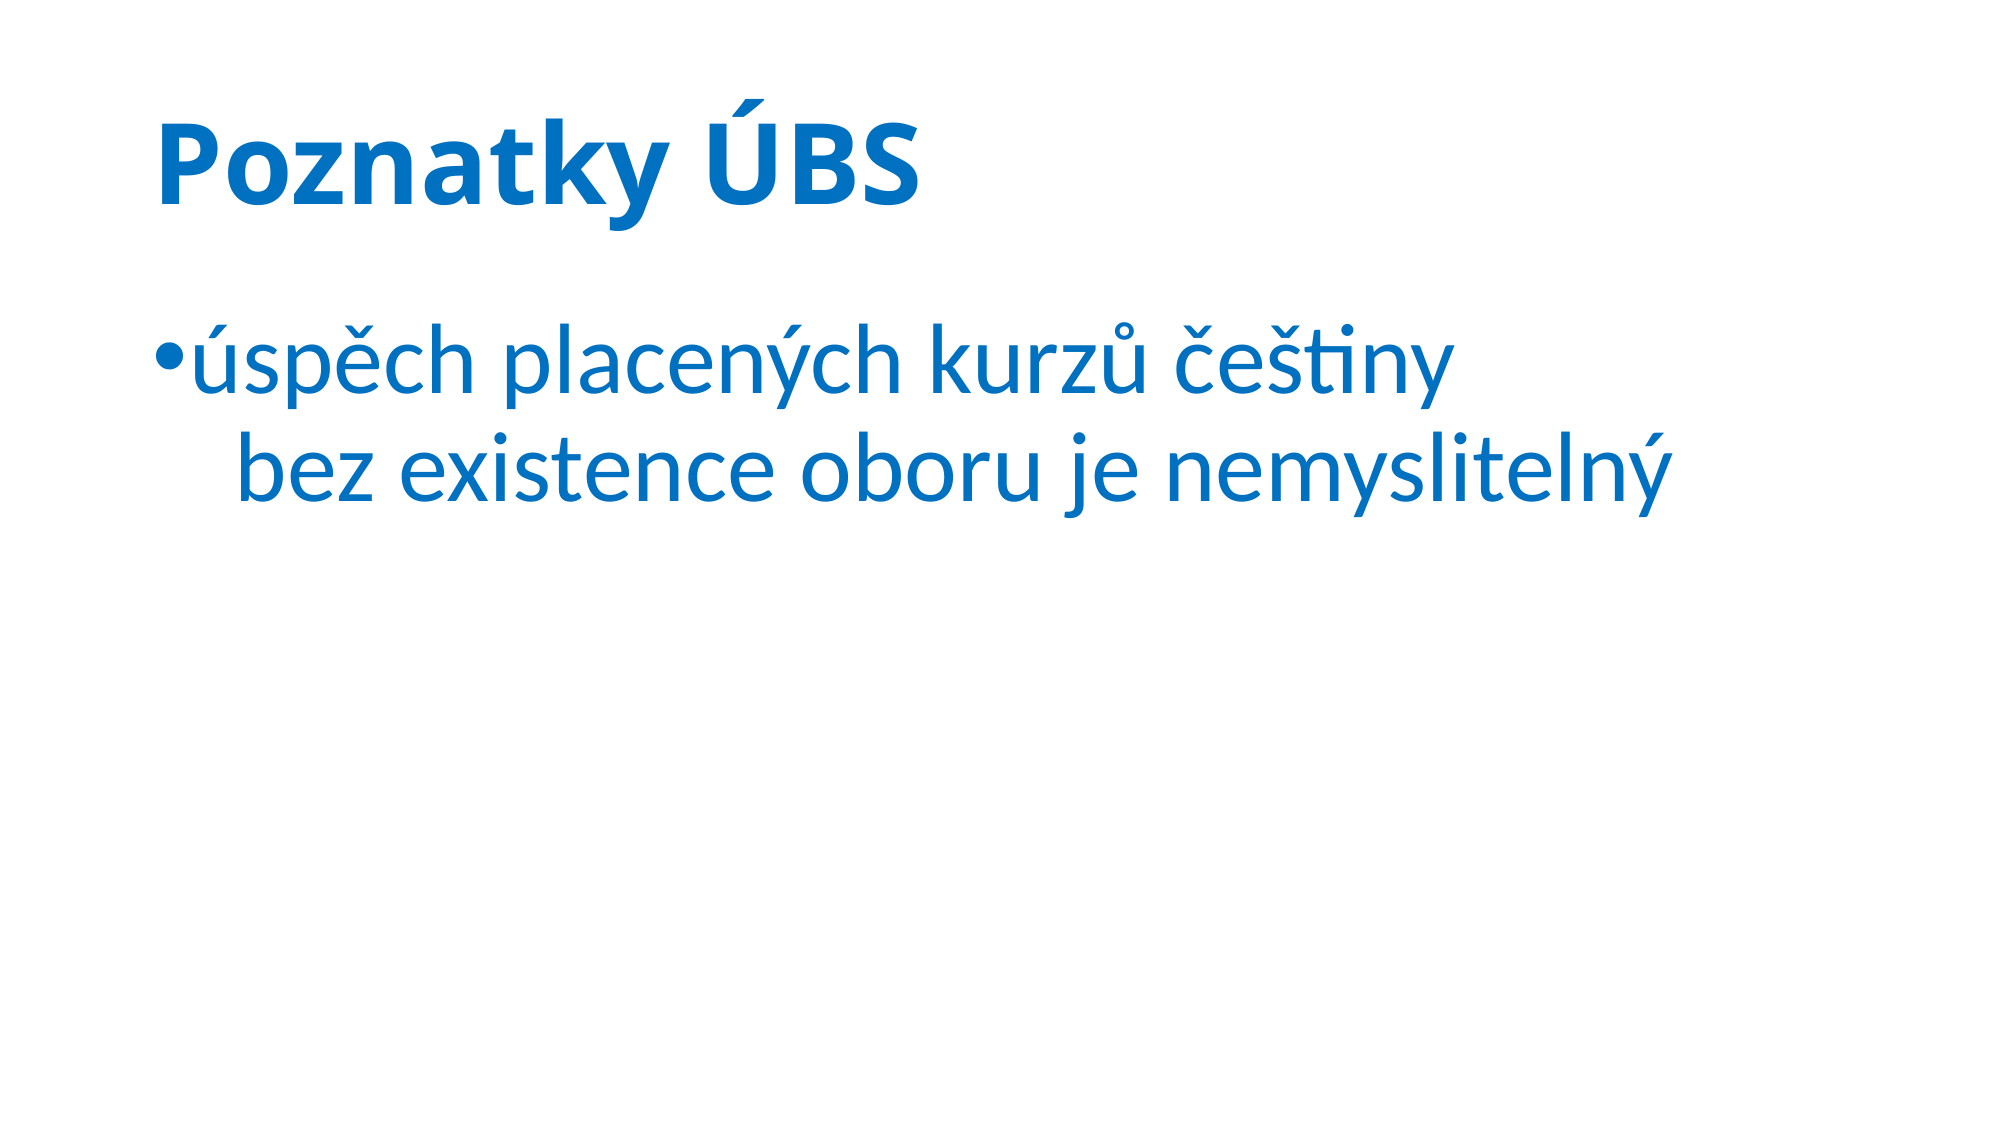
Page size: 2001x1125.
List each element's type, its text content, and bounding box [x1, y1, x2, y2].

title Poznatky ÚBS [137, 59, 1863, 278]
list úspěch placených kurzů češtiny bez existence oboru je nemyslitelný [137, 299, 1863, 1014]
